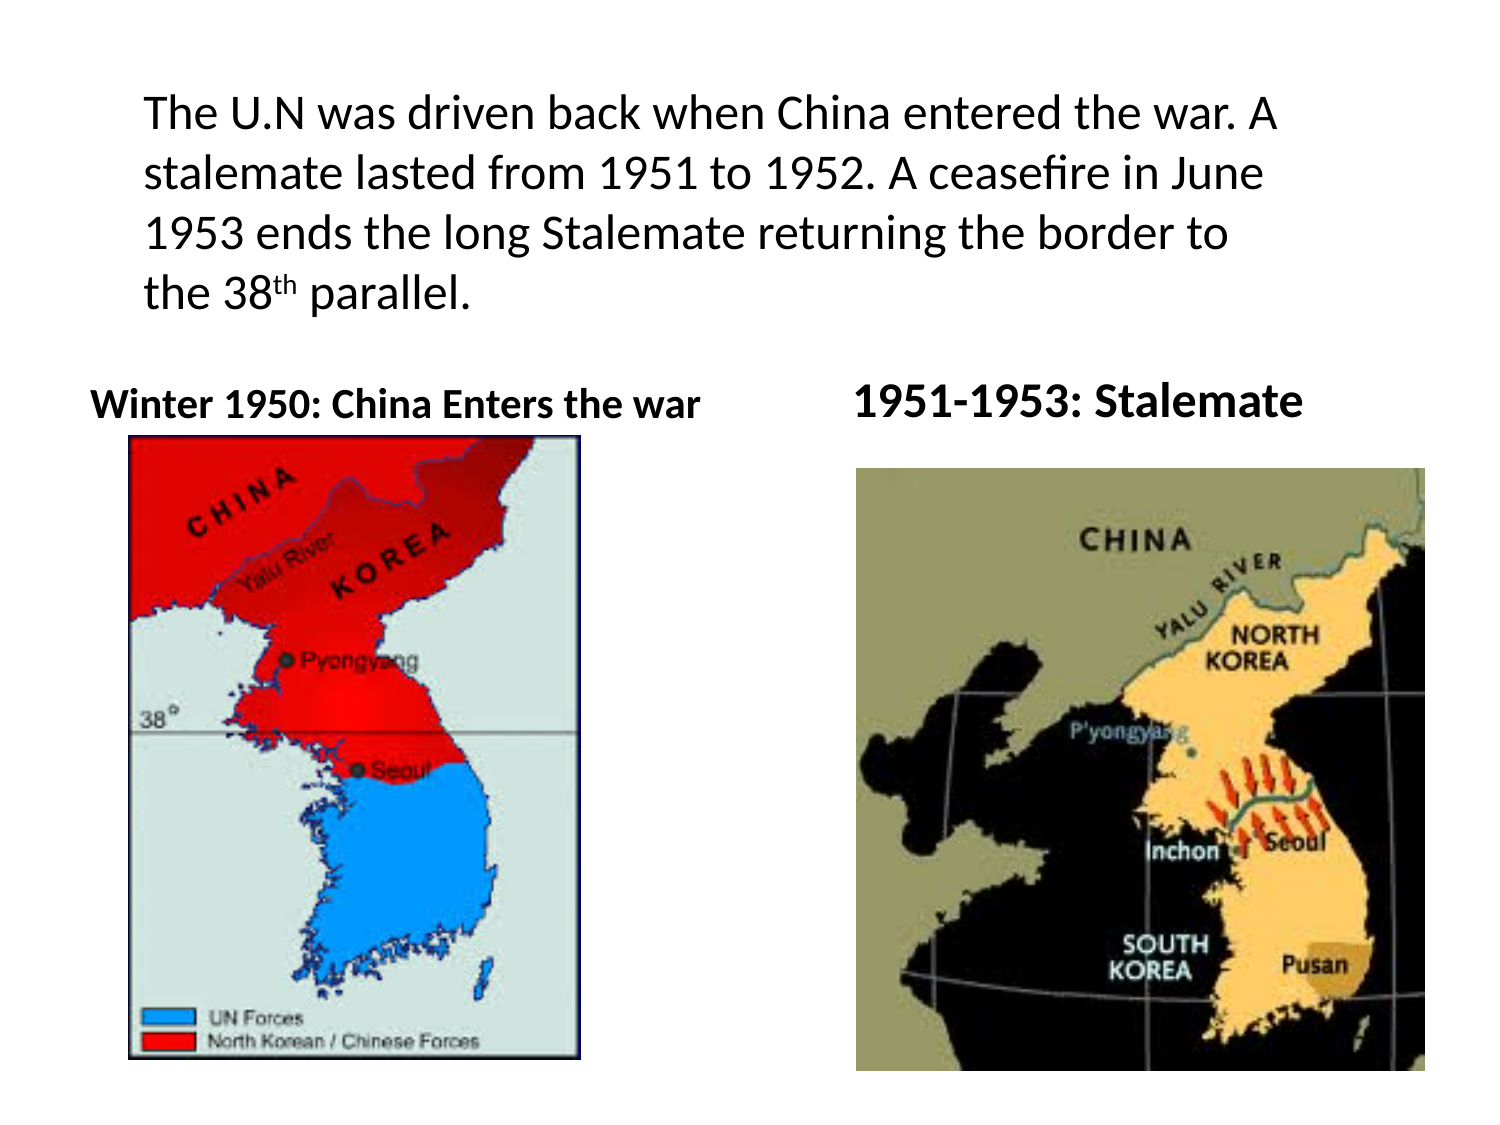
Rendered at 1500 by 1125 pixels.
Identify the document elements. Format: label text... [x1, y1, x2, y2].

picture [128, 434, 581, 1061]
list 1951-1953: Stalemate [836, 330, 1500, 436]
text_box The U.N was driven back when China entered the war. A stalemate lasted from 1951 to 1952. A ceasefire in June 1953 ends the long Stalemate returning the border to the 38th parallel. [128, 72, 1307, 328]
list Winter 1950: China Enters the war [75, 330, 738, 436]
picture [856, 468, 1426, 1071]
